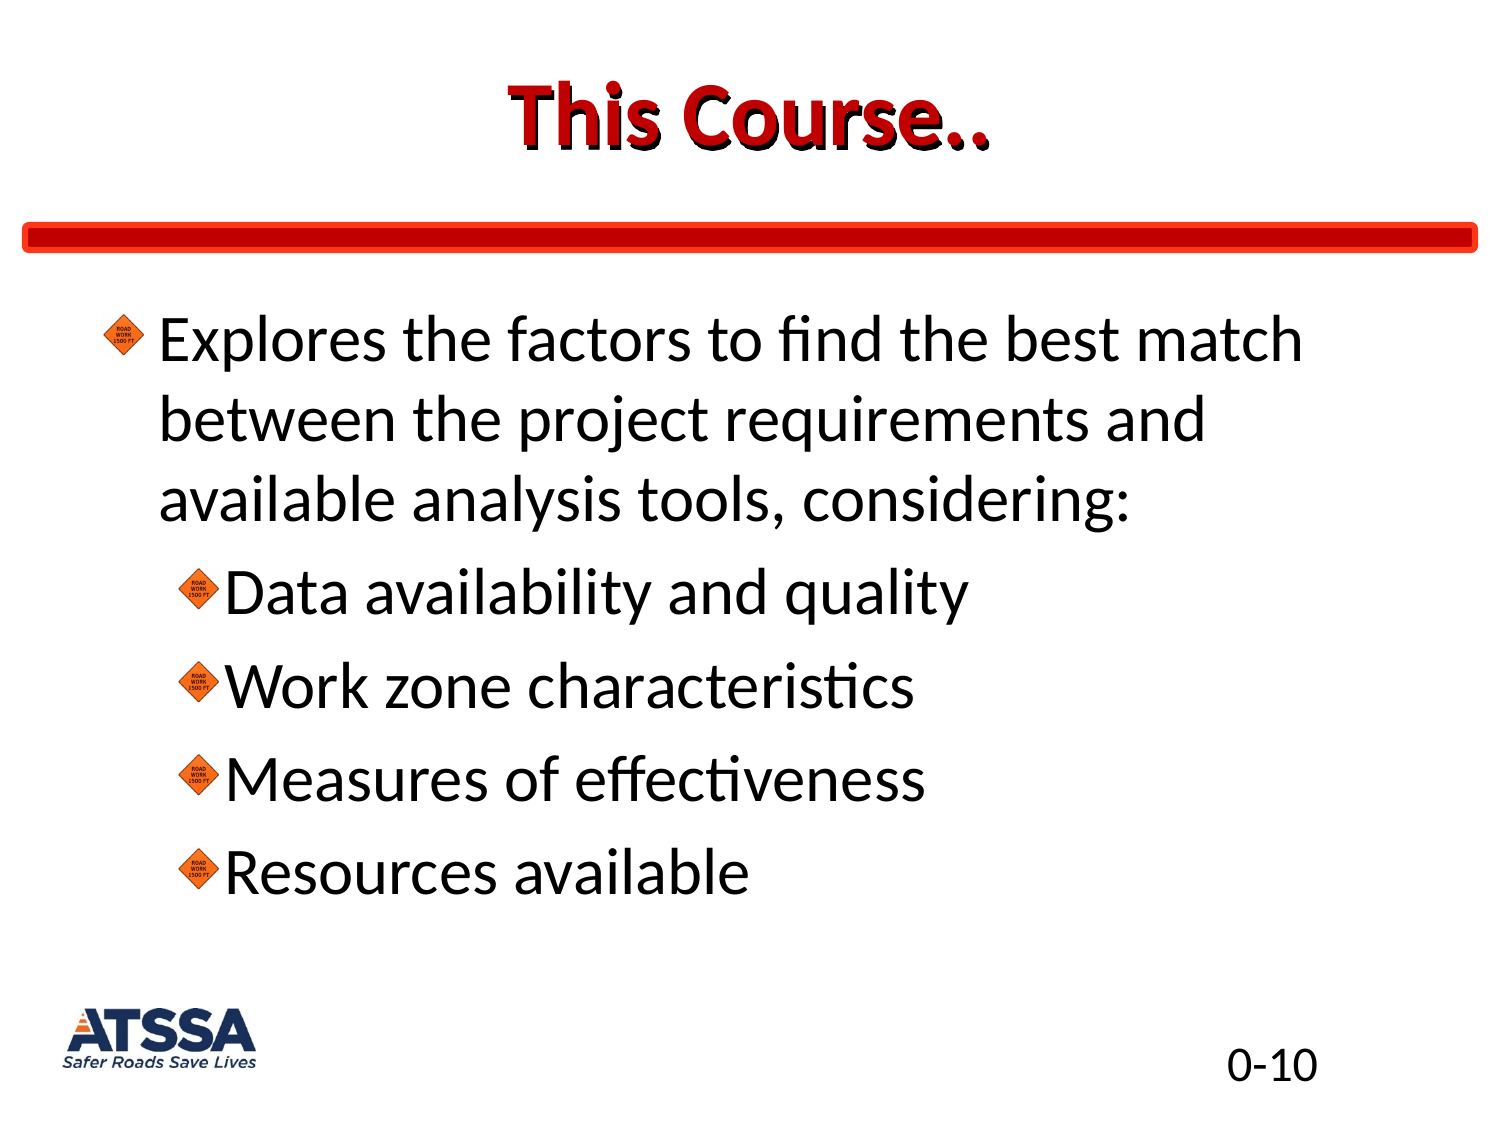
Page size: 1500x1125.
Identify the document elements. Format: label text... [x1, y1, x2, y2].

picture [177, 660, 220, 703]
picture [177, 847, 220, 890]
title This Course.. [0, 0, 1500, 218]
list Explores the factors to find the best match between the project requirements and available analysis tools, considering: Data availability and quality Work zone characteristics Measures of effectiveness Resources available [87, 287, 1438, 988]
picture [102, 313, 145, 356]
picture [177, 567, 220, 610]
picture [177, 753, 220, 796]
picture [62, 1008, 256, 1068]
